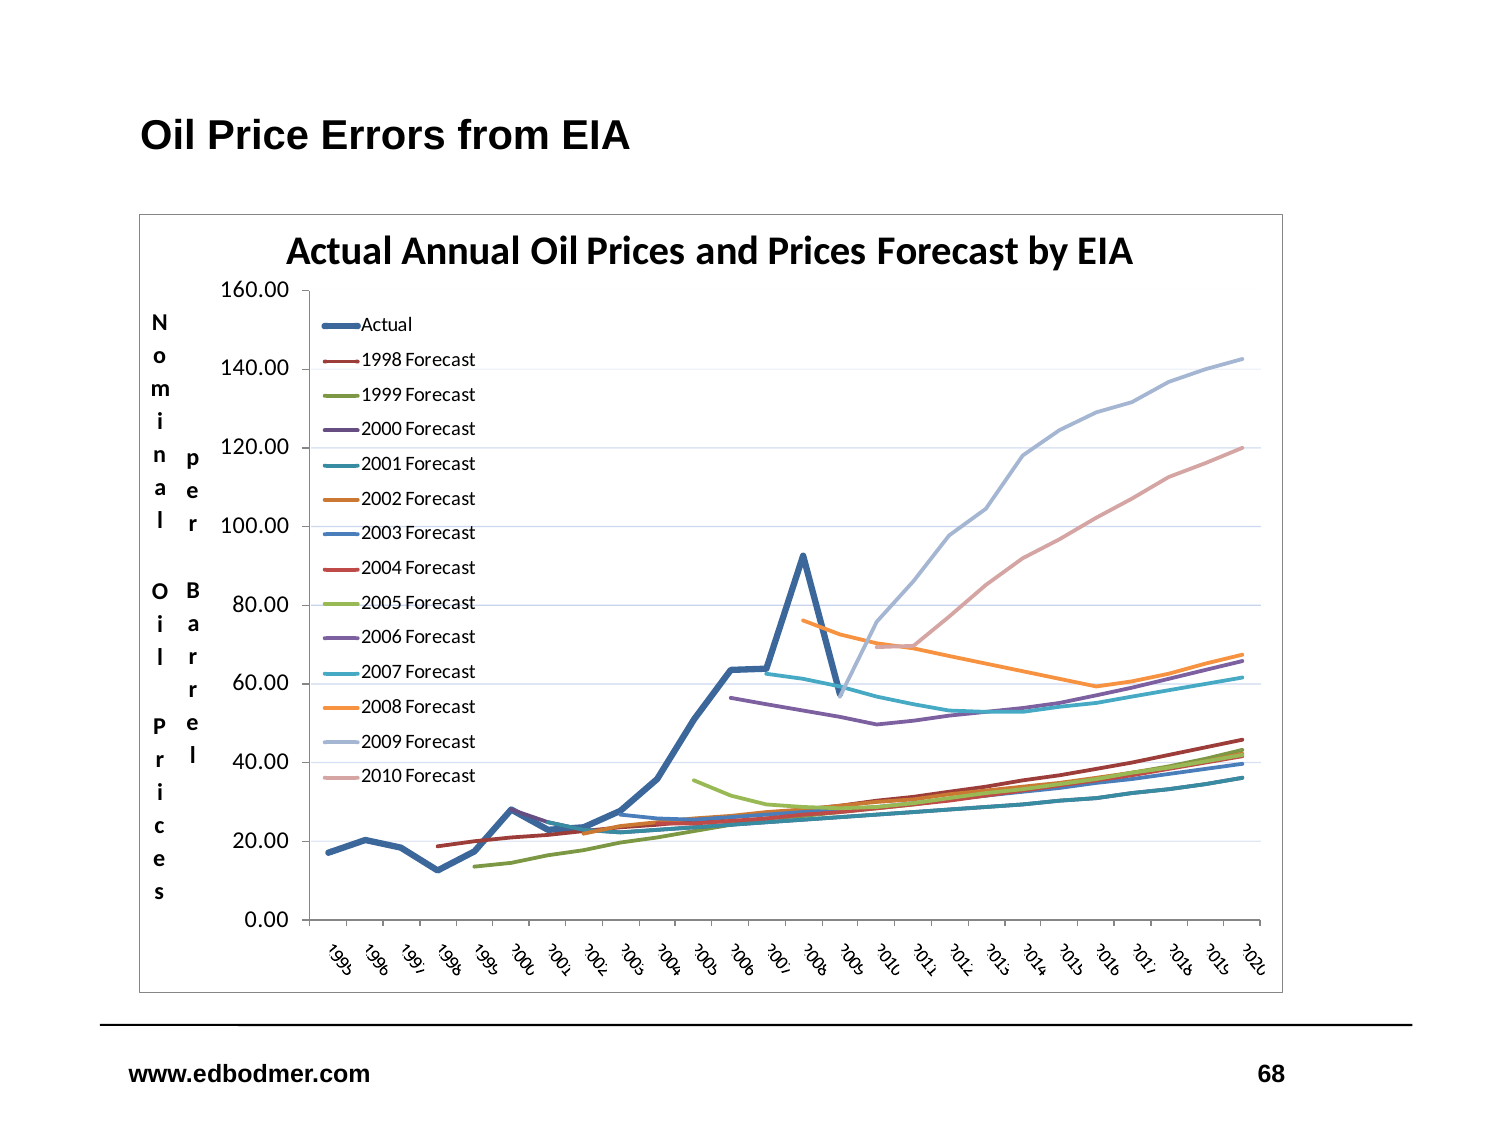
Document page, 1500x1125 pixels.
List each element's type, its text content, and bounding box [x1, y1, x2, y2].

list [137, 212, 1284, 994]
title Oil Price Errors from EIA [125, 99, 1288, 225]
